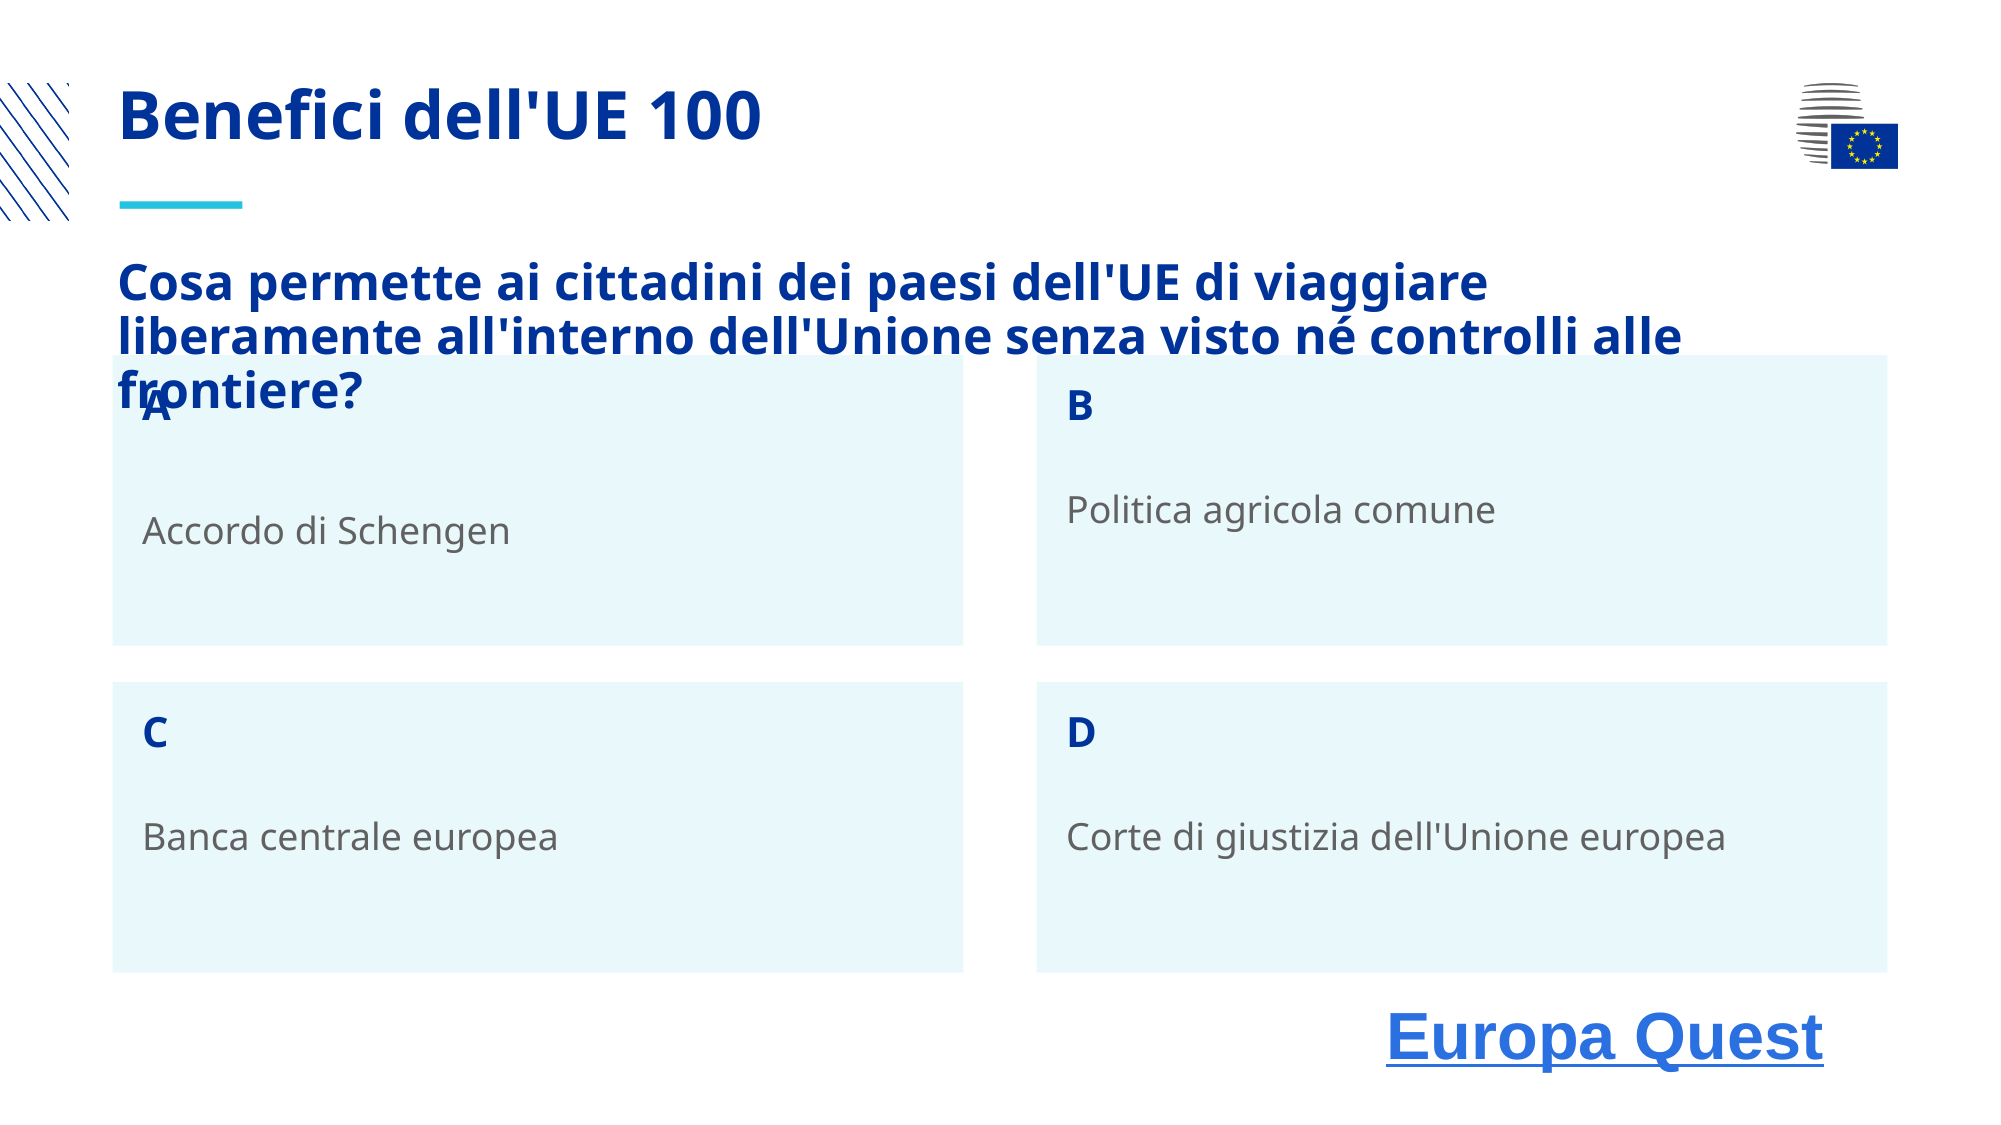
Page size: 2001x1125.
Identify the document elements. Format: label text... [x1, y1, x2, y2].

list Benefici dell'UE 100 ⸺ Cosa permette ai cittadini dei paesi dell'UE di viaggiare liberamente all'interno dell'Unione senza visto né controlli alle frontiere? [102, 83, 1776, 325]
list B Politica agricola comune [1036, 355, 1888, 646]
list C Banca centrale europea [112, 682, 964, 973]
list D Corte di giustizia dell'Unione europea [1036, 682, 1888, 973]
list A Accordo di Schengen [112, 355, 964, 646]
picture [1796, 83, 1898, 169]
text_box Europa Quest [1371, 985, 1847, 1097]
picture [0, 83, 69, 221]
